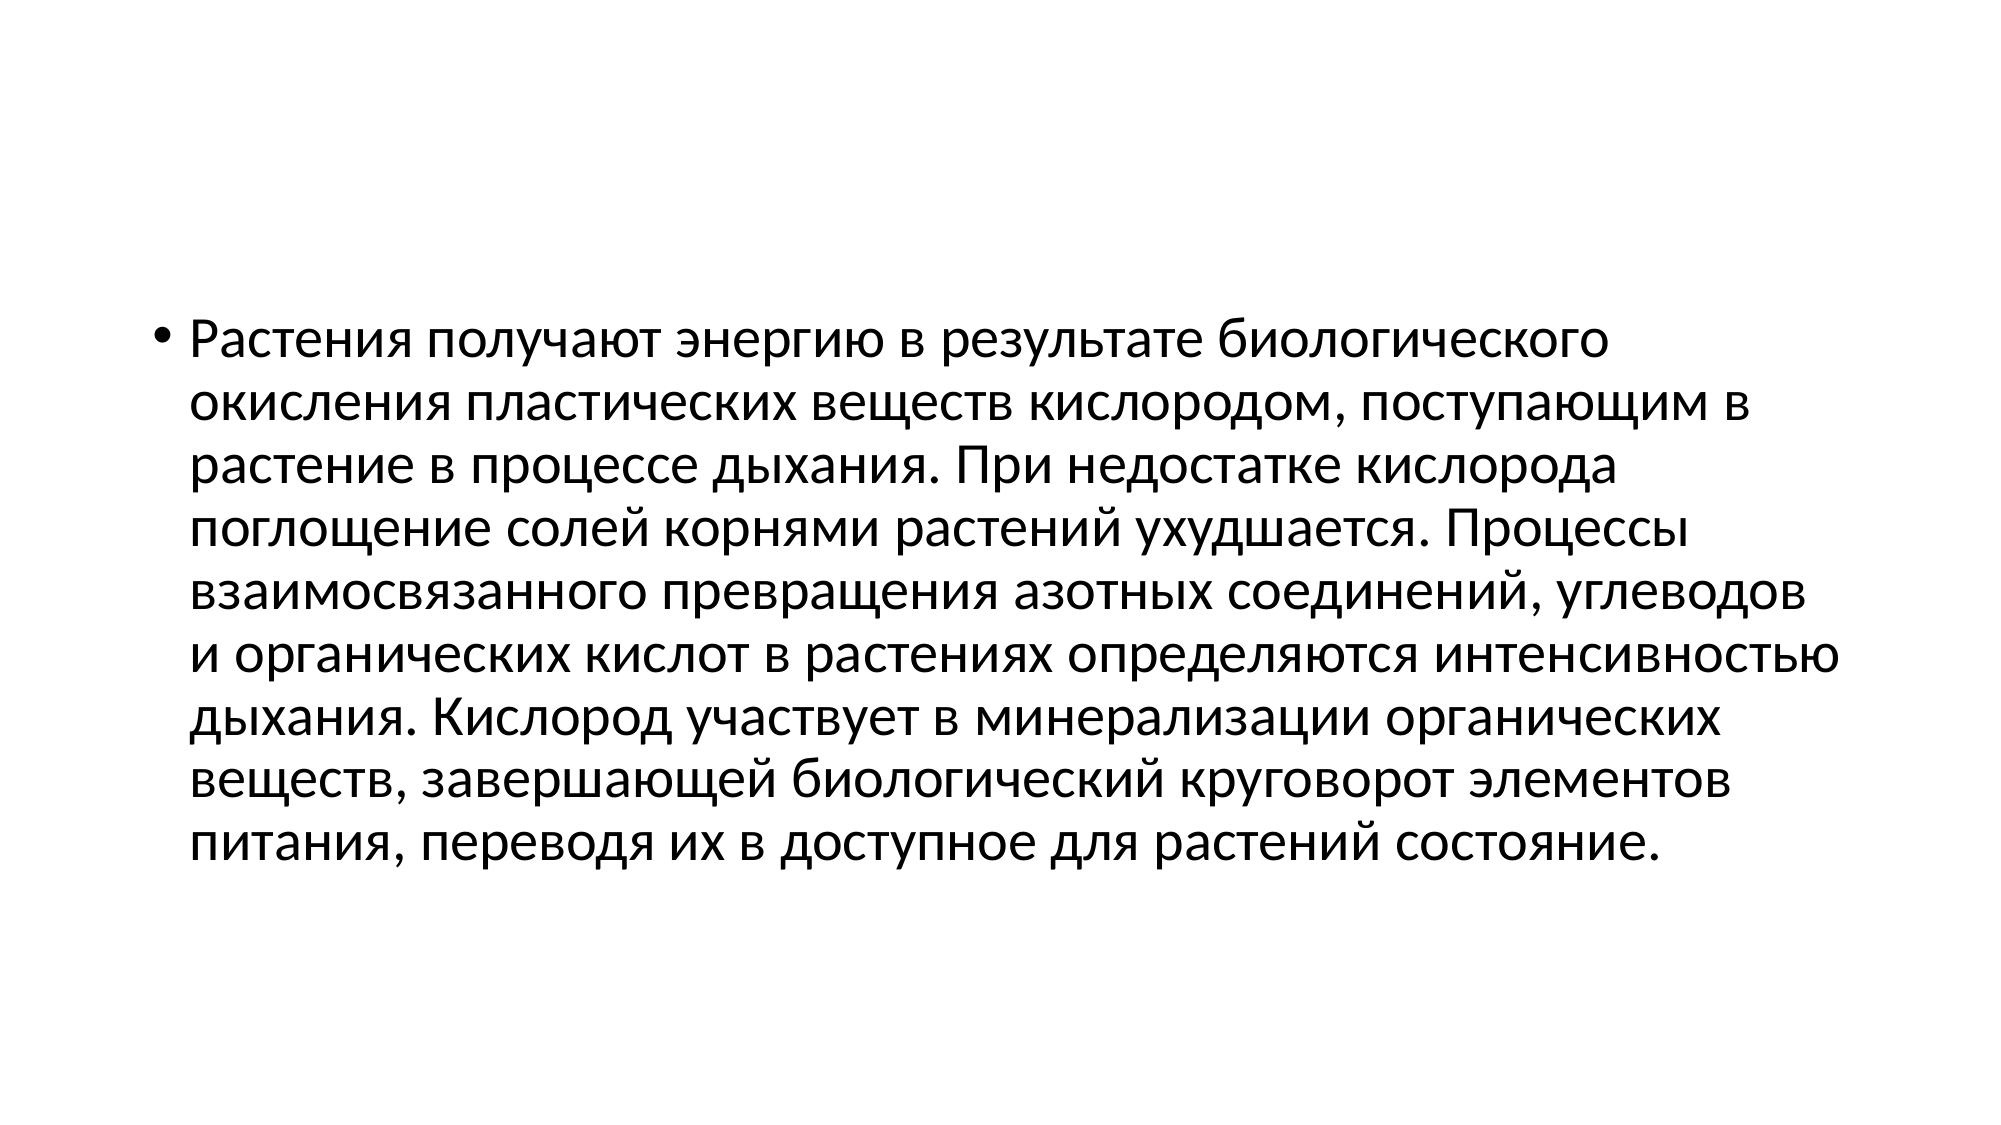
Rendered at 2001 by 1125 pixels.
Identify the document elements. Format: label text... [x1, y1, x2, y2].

list Растения получают энергию в результате биологического окисления пластических веществ кислородом, поступающим в растение в процессе дыхания. При недостатке кислорода поглощение солей корнями растений ухудшается. Процессы взаимосвязанного превращения азотных соединений, углеводов и органических кислот в растениях определяются интенсивностью дыхания. Кислород участвует в минерализации органических веществ, завершающей биологический круговорот элементов питания, переводя их в доступное для растений состояние. [137, 299, 1863, 1014]
